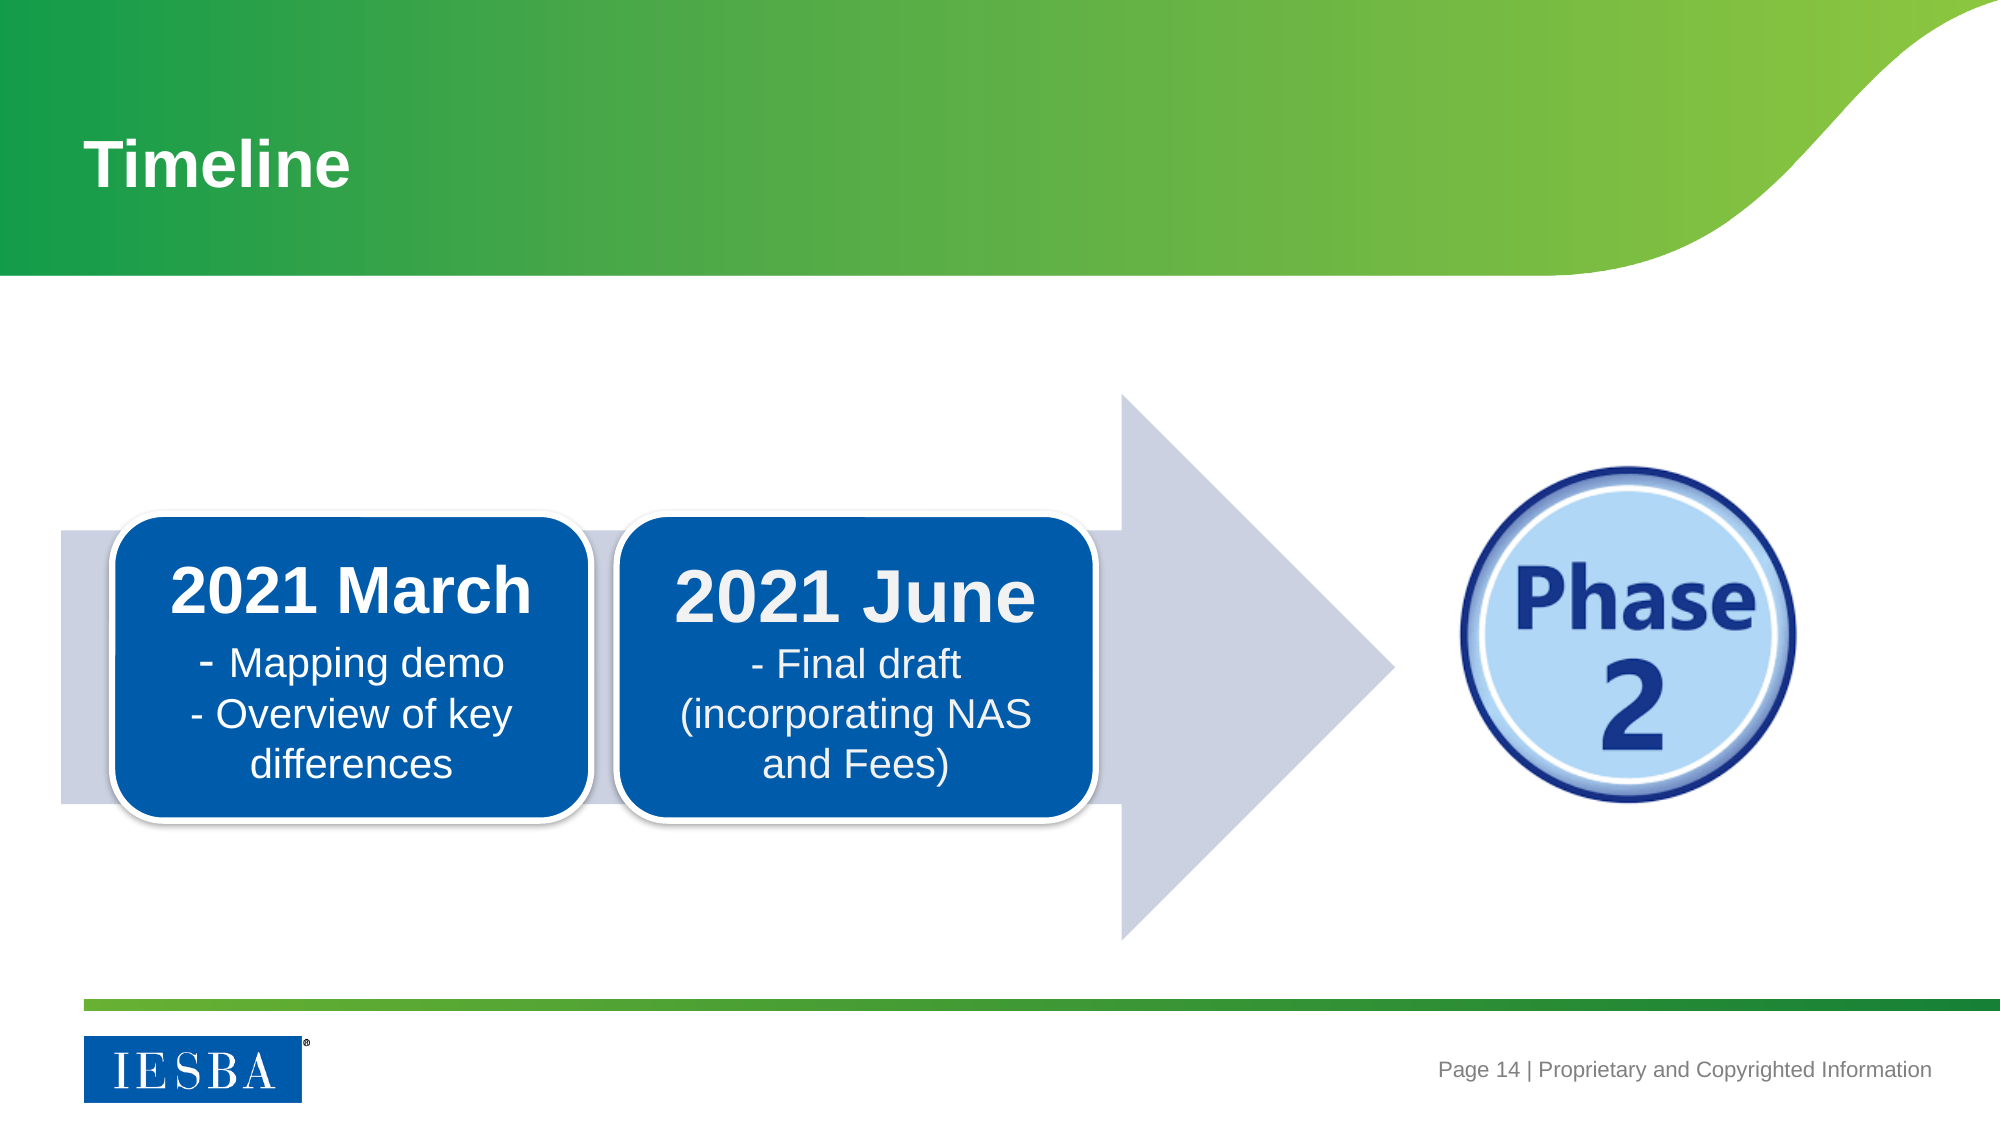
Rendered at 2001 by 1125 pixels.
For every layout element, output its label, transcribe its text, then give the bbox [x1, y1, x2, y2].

picture [84, 1036, 310, 1103]
picture [0, 0, 2000, 276]
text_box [60, 393, 1396, 942]
title Timeline [83, 116, 1734, 205]
picture [1453, 460, 1806, 812]
